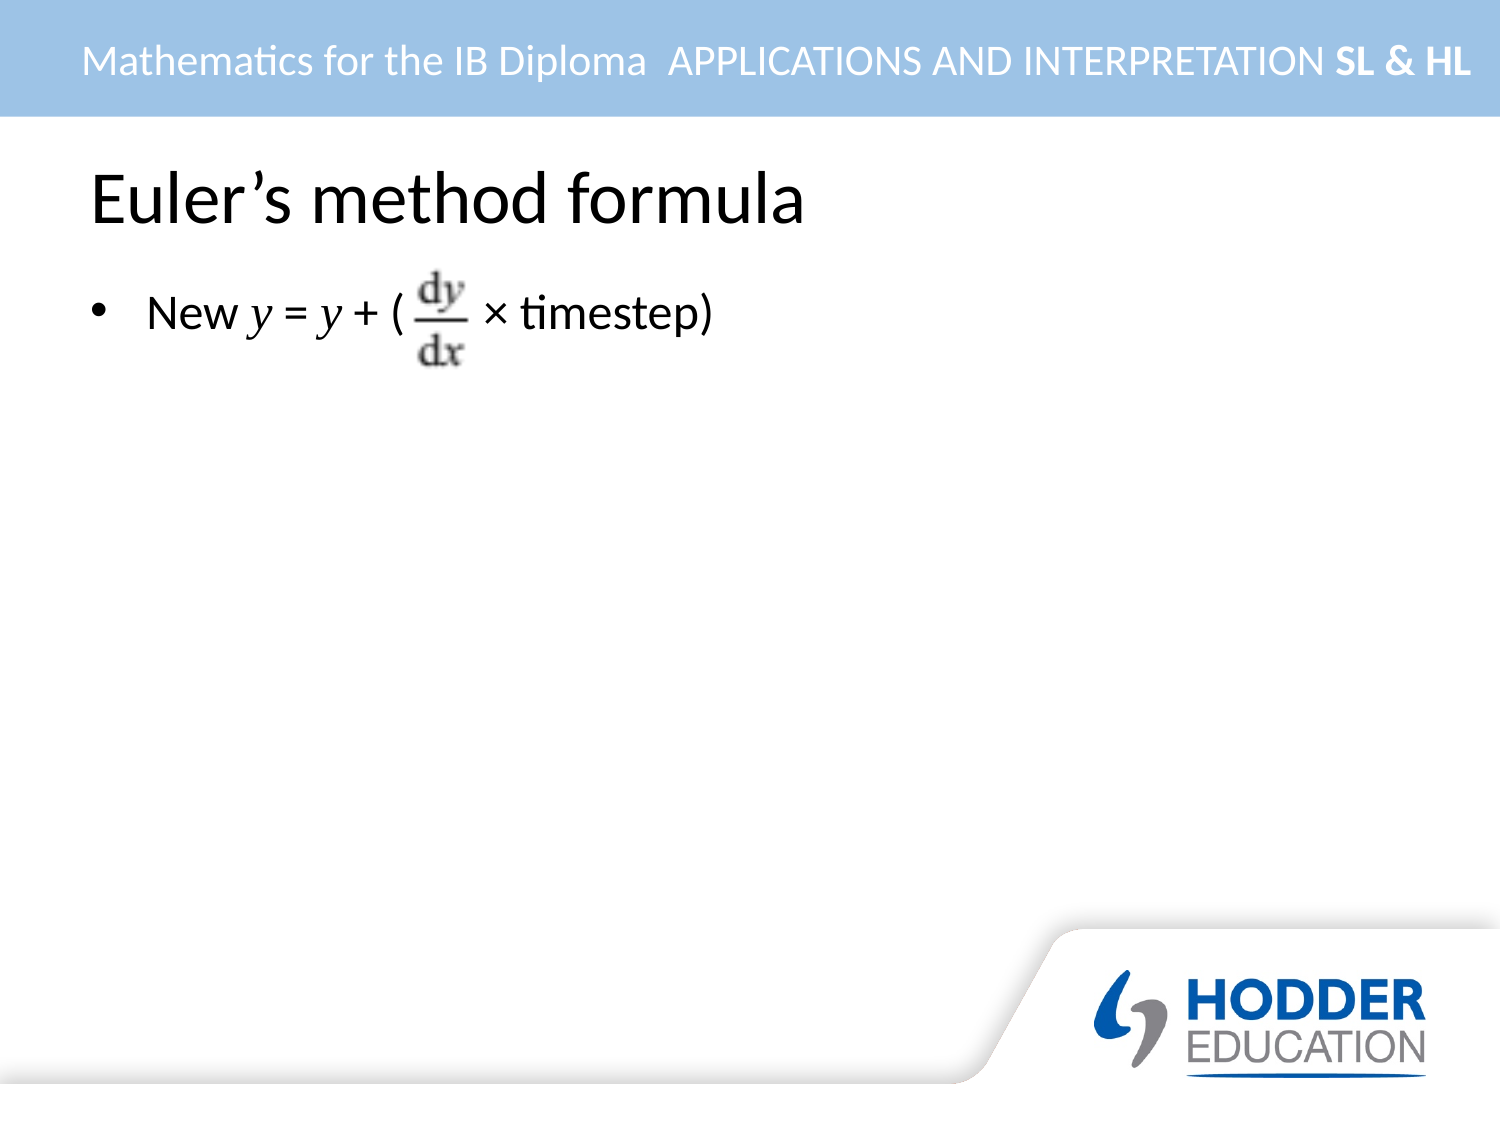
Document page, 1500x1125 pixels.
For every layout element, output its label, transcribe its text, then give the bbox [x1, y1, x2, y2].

text_box Euler’s method formula [74, 147, 1259, 248]
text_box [409, 254, 473, 373]
text_box New y = y + ( × timestep) [75, 271, 879, 893]
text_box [0, 893, 1500, 1125]
text_box Mathematics for the IB Diploma APPLICATIONS AND INTERPRETATION SL & HL [0, 0, 1500, 118]
